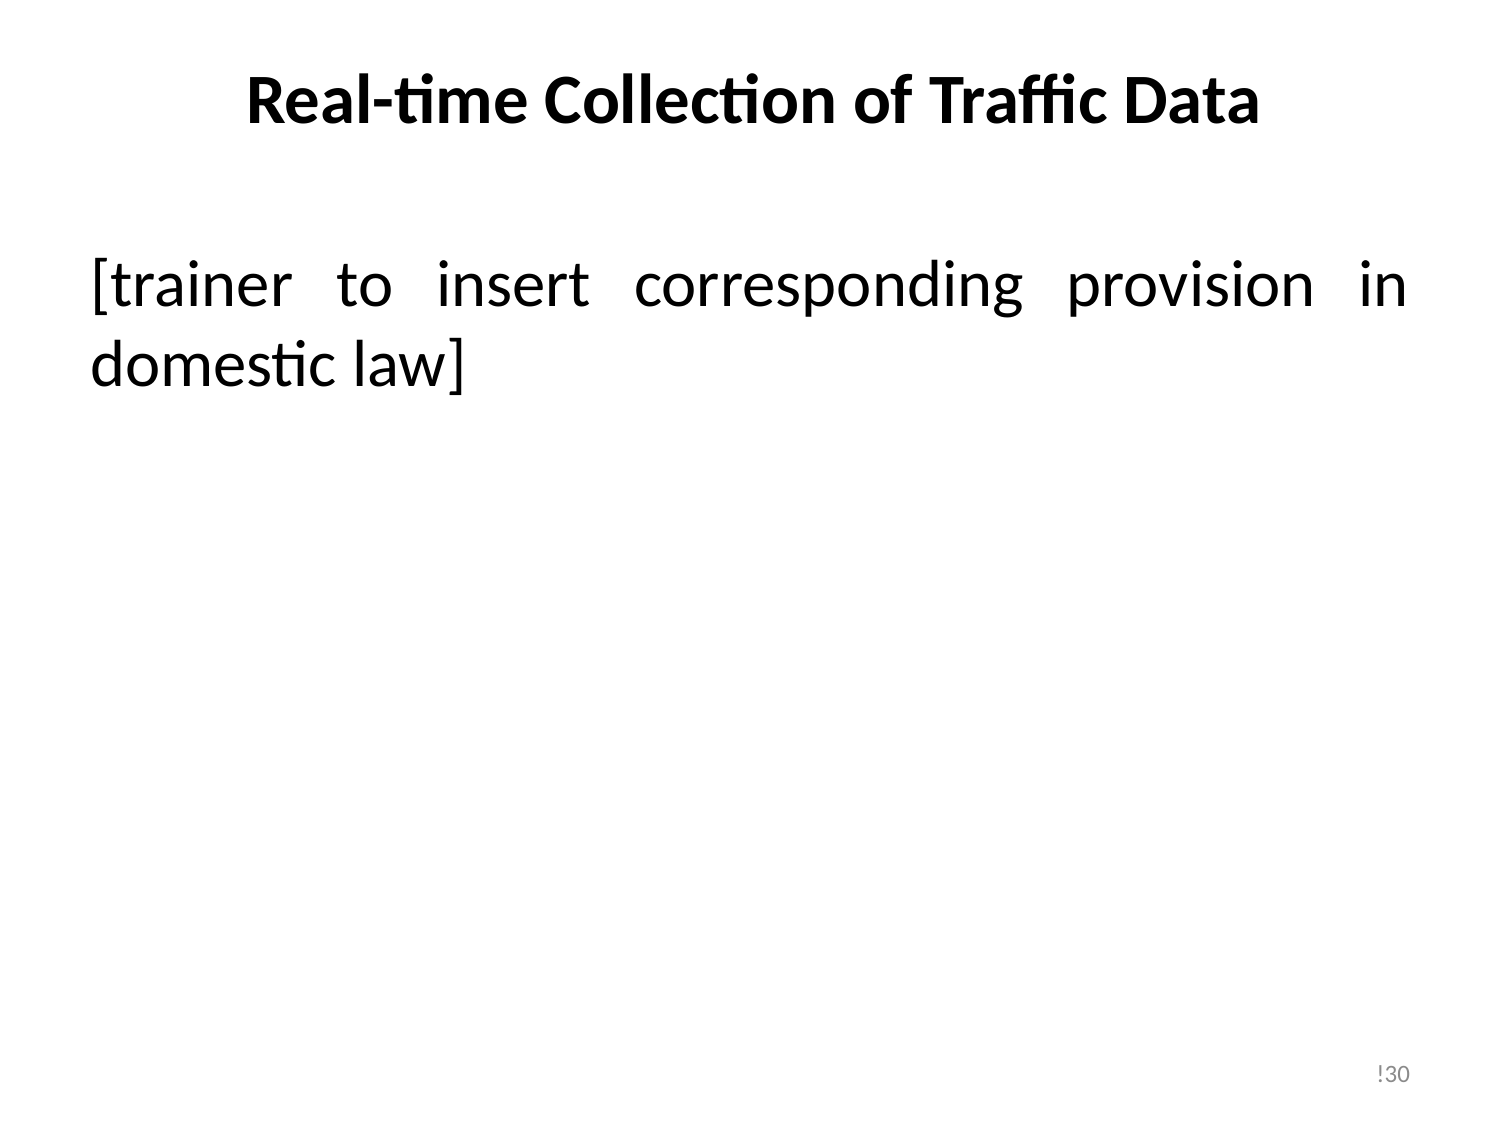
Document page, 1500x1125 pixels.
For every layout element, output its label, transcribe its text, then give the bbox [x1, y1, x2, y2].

title Real-time Collection of Traffic Data [54, 45, 1455, 233]
slide_number !30 [1074, 1042, 1425, 1103]
list [trainer to insert corresponding provision in domestic law] [75, 232, 1425, 992]
